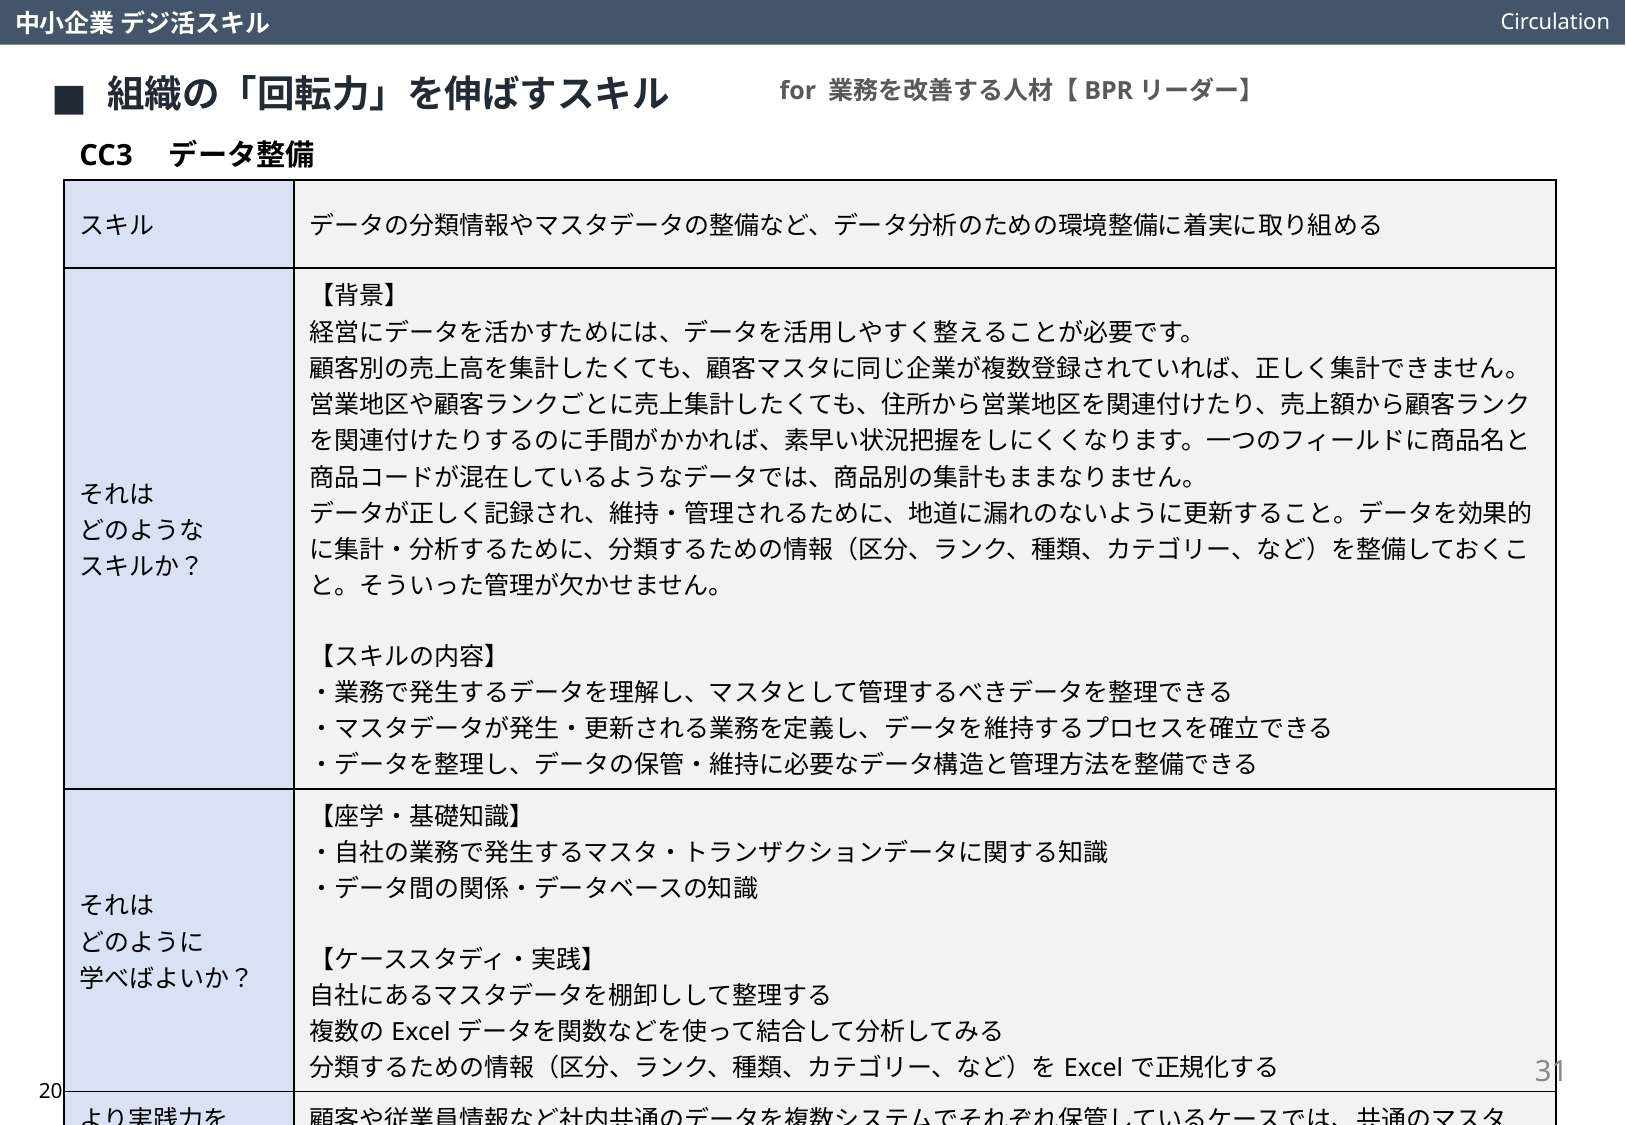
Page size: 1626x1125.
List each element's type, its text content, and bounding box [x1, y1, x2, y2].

text_box CC3 データ整備 [64, 128, 1561, 179]
text_box 中小企業 デジ活スキル [0, 0, 1625, 45]
table_header データの分類情報やマスタデータの整備など、データ分析のための環境整備に着実に取り組める [295, 181, 1555, 267]
table_cell 【背景】 経営にデータを活かすためには、データを活用しやすく整えることが必要です。 顧客別の売上高を集計したくても、顧客マスタに同じ企業が複数登録されていれば、正しく集計できません。営業地区や顧客ランクごとに売上集計したくても、住所から営業地区を関連付けたり、売上額から顧客ランクを関連付けたりするのに手間がかかれば、素早い状況把握をしにくくなります。一つのフィールドに商品名と商品コードが混在しているようなデータでは、商品別の集計もままなりません。 データが正しく記録され、維持・管理されるために、地道に漏れのないように更新すること。データを効果的に集計・分析するために、分類するための情報（区分、ランク、種類、カテゴリー、など）を整備しておくこと。そういった管理が欠かせません。 【スキルの内容】 ・業務で発生するデータを理解し、マスタとして管理するべきデータを整理できる ・マスタデータが発生・更新される業務を定義し、データを維持するプロセスを確立できる ・データを整理し、データの保管・維持に必要なデータ構造と管理方法を整備できる [295, 269, 1555, 788]
table_cell それは どのように 学べばよいか？ [65, 790, 293, 1091]
slide_number 31 [1217, 1042, 1584, 1103]
text_box Circulation [1438, 0, 1625, 42]
table_header スキル [65, 181, 293, 267]
table_cell より実践力を 高めるための 視点や考え方は？ [65, 1092, 293, 1125]
text_box for 業務を改善する人材【BPRリーダー】 [764, 67, 1399, 113]
table_cell それは どのような スキルか？ [65, 269, 293, 788]
table_cell 【座学・基礎知識】 ・自社の業務で発生するマスタ・トランザクションデータに関する知識 ・データ間の関係・データベースの知識 【ケーススタディ・実践】 自社にあるマスタデータを棚卸しして整理する 複数のExcelデータを関数などを使って結合して分析してみる 分類するための情報（区分、ランク、種類、カテゴリー、など）をExcelで正規化する [295, 790, 1555, 1091]
table_cell 顧客や従業員情報など社内共通のデータを複数システムでそれぞれ保管しているケースでは、共通のマスタデータを決めて、そこで一元的に登録・更新管理することを目指します。リアルタイムに複数システムに連動しなければダウンロードしたデータをアップロードして反映する方法を採用します。一見手間がかかるように見えますが、データが揃うことで、業務も正確に行え、データを経営に役立てやすくなります。 [295, 1092, 1555, 1125]
text_box 組織の「回転力」を伸ばすスキル [36, 62, 1185, 123]
